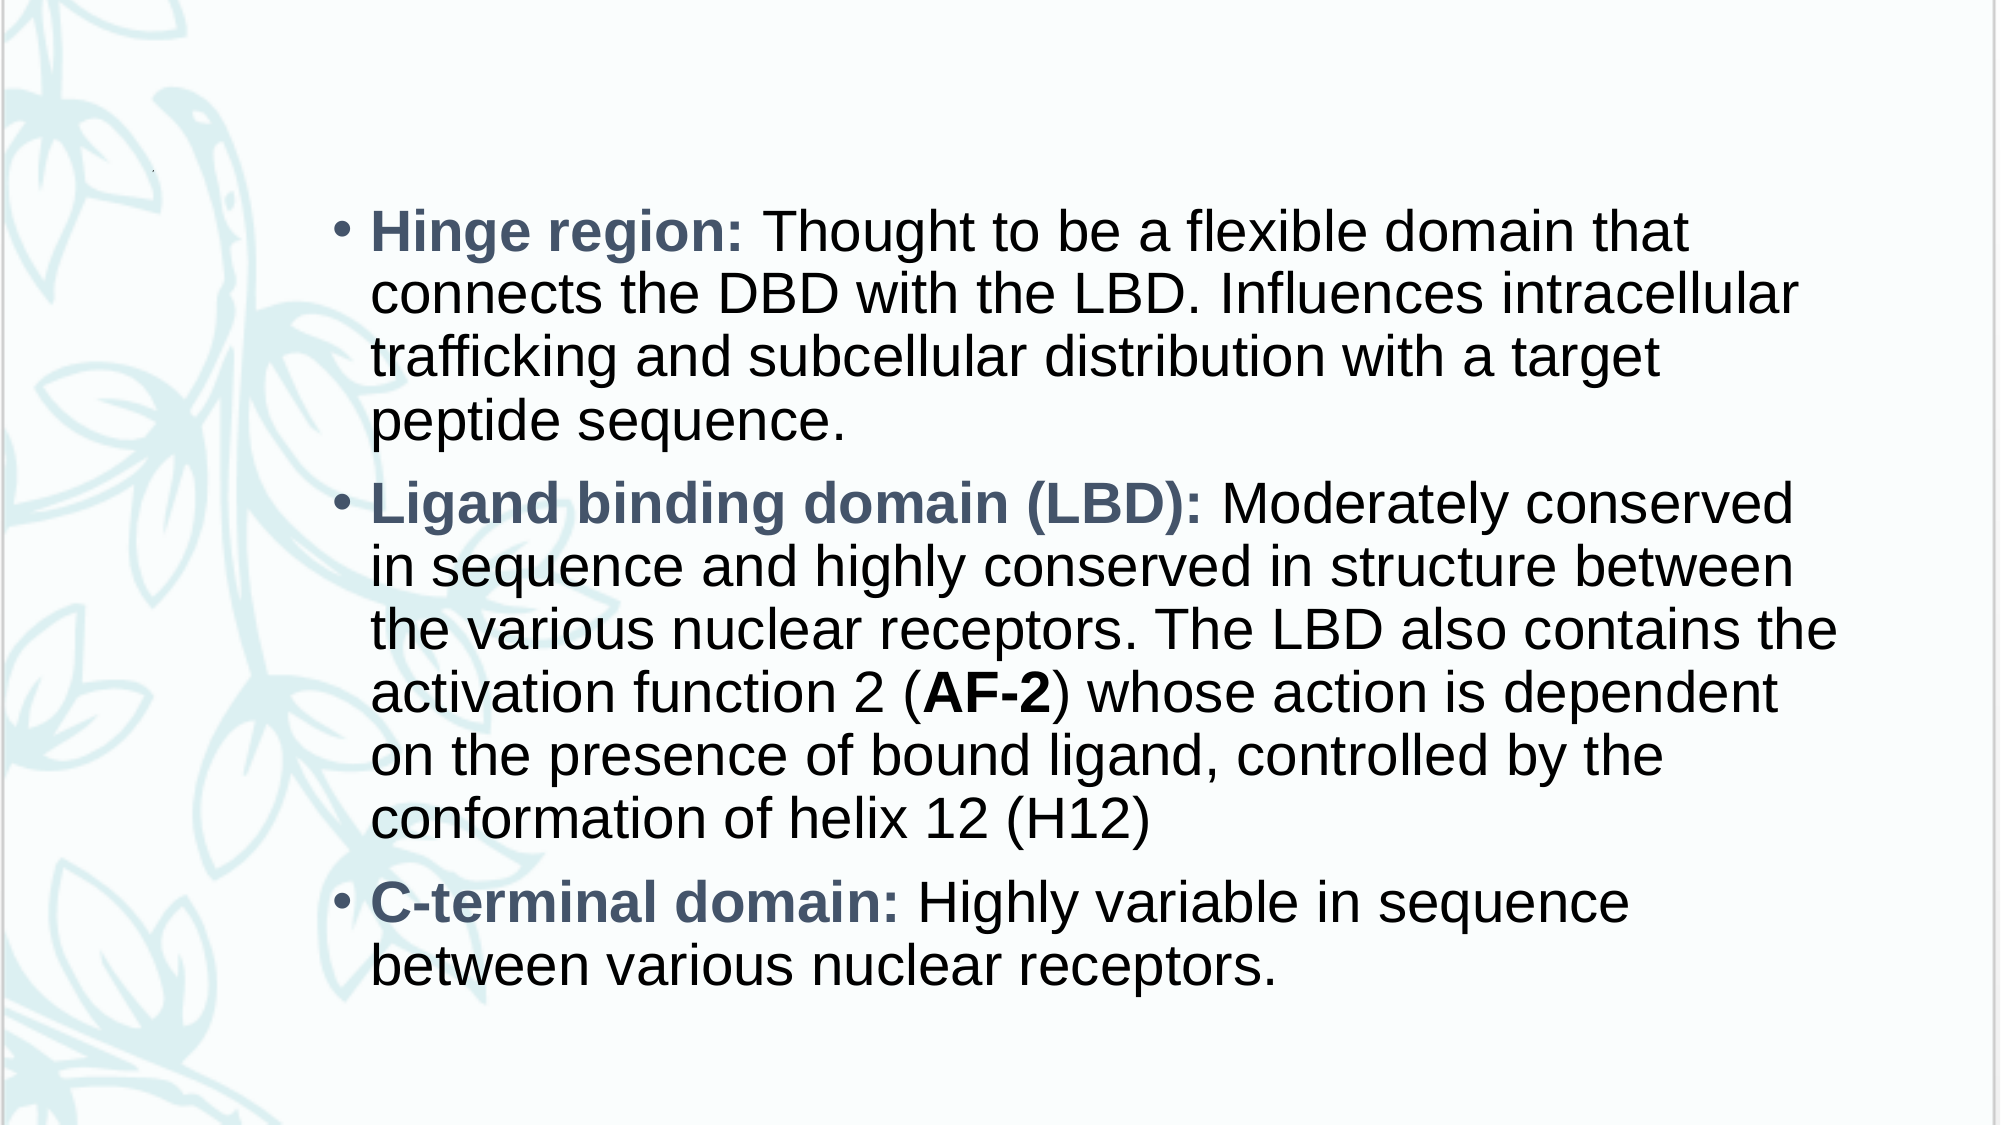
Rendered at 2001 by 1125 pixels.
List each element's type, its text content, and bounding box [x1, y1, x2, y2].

picture [0, 0, 2001, 1125]
title , [137, 59, 1863, 278]
list Hinge region: Thought to be a flexible domain that connects the DBD with the LBD. Influences intracellular trafficking and subcellular distribution with a target peptide sequence. Ligand binding domain (LBD): Moderately conserved in sequence and highly conserved in structure between the various nuclear receptors. The LBD also contains the activation function 2 (AF-2) whose action is dependent on the presence of bound ligand, controlled by the conformation of helix 12 (H12) C-terminal domain: Highly variable in sequence between various nuclear receptors. [317, 193, 1863, 1014]
